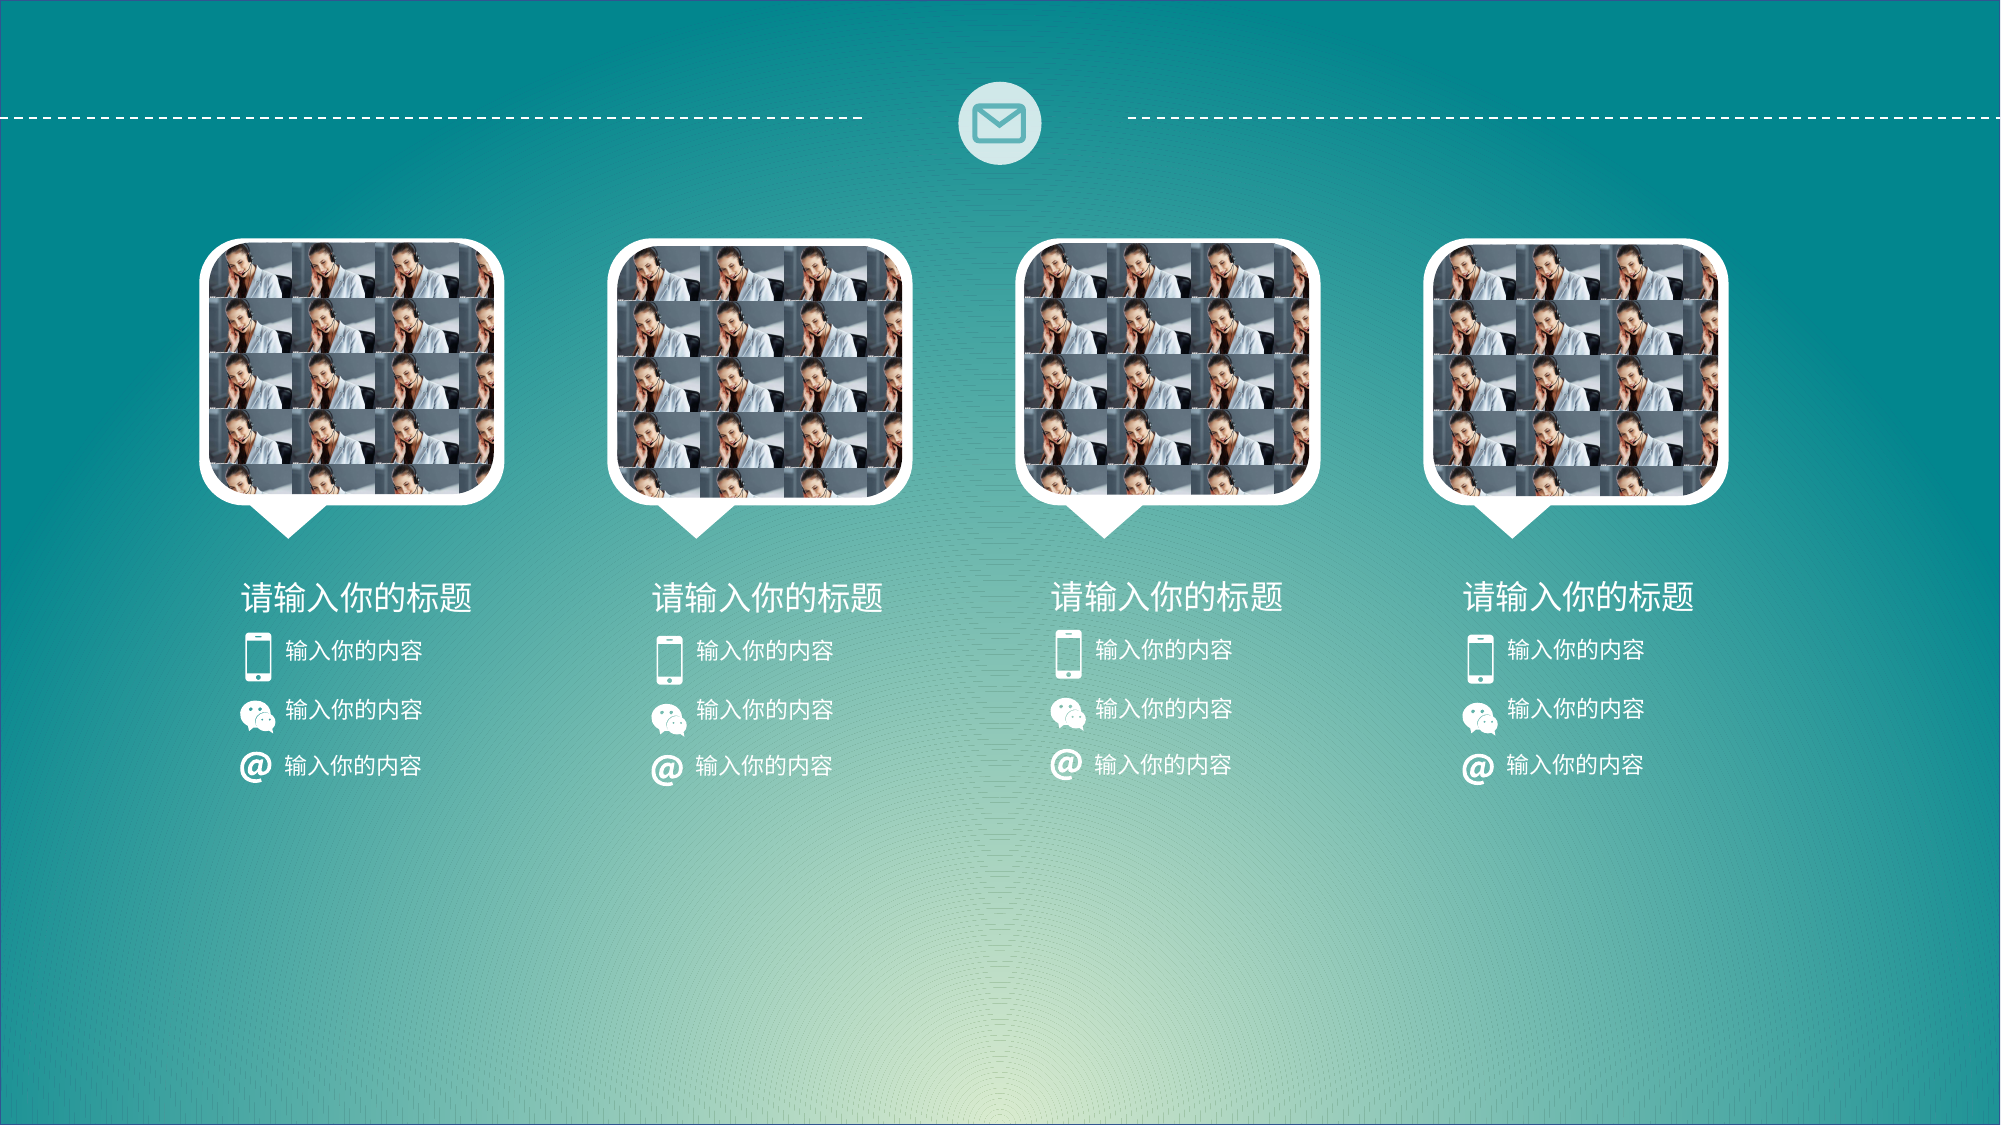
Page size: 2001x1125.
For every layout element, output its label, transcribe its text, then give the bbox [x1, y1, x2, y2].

text_box [1055, 629, 1082, 679]
text_box 输入你的内容 [270, 629, 439, 672]
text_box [199, 238, 1729, 506]
text_box [1461, 701, 1497, 739]
text_box [1467, 634, 1494, 684]
text_box 输入你的内容 [1080, 687, 1249, 730]
text_box 输入你的内容 [681, 629, 850, 672]
text_box 输入你的内容 [1492, 687, 1661, 730]
text_box [1050, 748, 1080, 781]
text_box 输入你的内容 [681, 688, 850, 731]
text_box 输入你的内容 [1080, 628, 1249, 671]
text_box 请输入你的标题 [1447, 568, 1729, 624]
text_box 输入你的内容 [1492, 742, 1660, 786]
text_box 输入你的内容 [269, 744, 438, 787]
text_box [656, 635, 683, 685]
text_box 输入你的内容 [1080, 742, 1248, 786]
text_box 输入你的内容 [270, 688, 439, 731]
text_box 请输入你的标题 [225, 569, 508, 625]
text_box [240, 751, 269, 783]
text_box [245, 632, 272, 682]
text_box [650, 702, 686, 740]
text_box 输入你的内容 [1492, 628, 1661, 671]
text_box [1049, 696, 1086, 734]
text_box [239, 699, 275, 736]
text_box [1462, 753, 1492, 786]
text_box 请输入你的标题 [1036, 568, 1306, 624]
text_box 输入你的内容 [681, 744, 849, 787]
text_box [651, 754, 681, 787]
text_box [958, 81, 1042, 165]
text_box 请输入你的标题 [636, 569, 923, 625]
